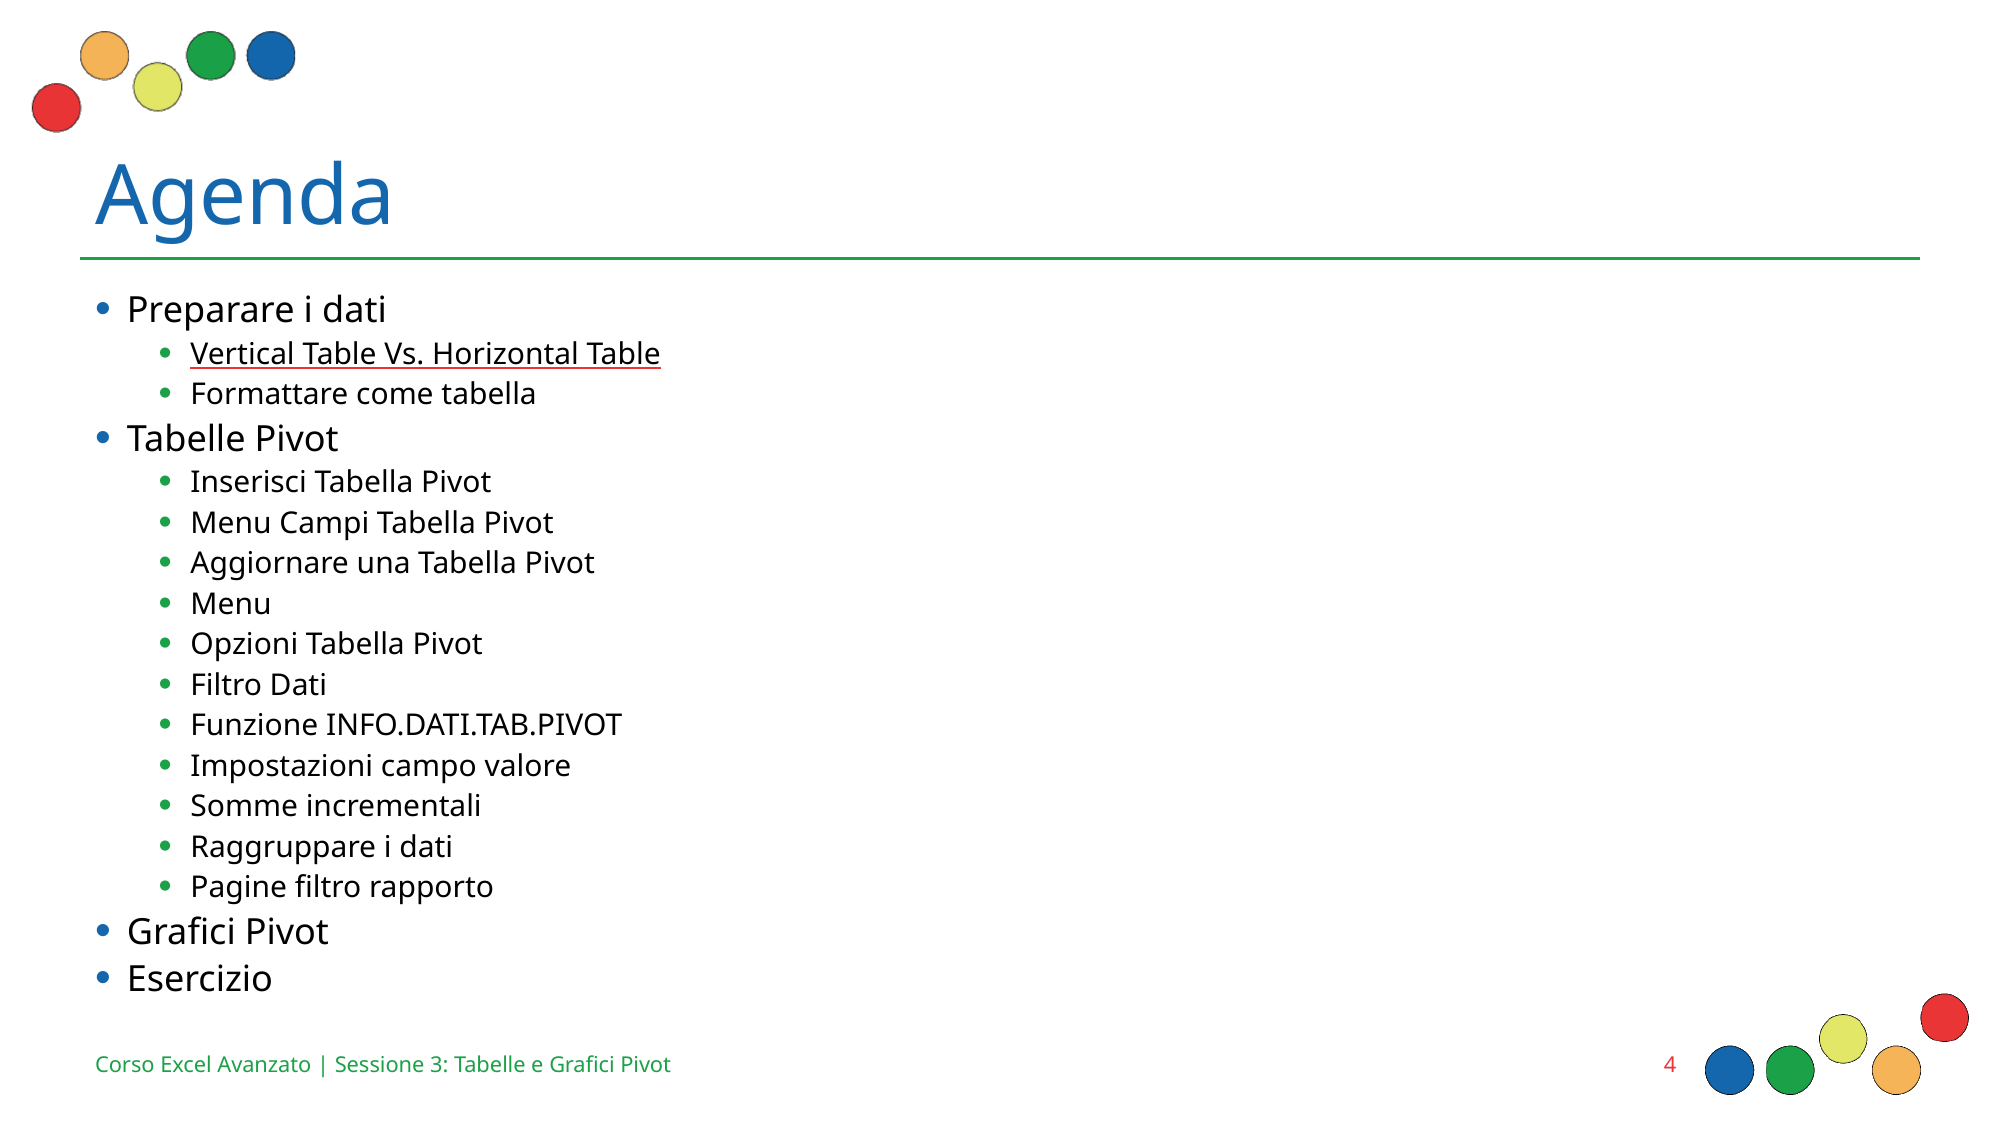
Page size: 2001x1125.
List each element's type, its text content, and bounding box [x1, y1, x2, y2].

title Agenda [80, 123, 1920, 259]
footer Corso Excel Avanzato | Sessione 3: Tabelle e Grafici Pivot [80, 1035, 1571, 1096]
slide_number 4 [1583, 1035, 1692, 1096]
picture [1704, 990, 1971, 1096]
list Preparare i dati Vertical Table Vs. Horizontal Table Formattare come tabella Tabelle Pivot Inserisci Tabella Pivot Menu Campi Tabella Pivot Aggiornare una Tabella Pivot Menu Opzioni Tabella Pivot Filtro Dati Funzione INFO.DATI.TAB.PIVOT Impostazioni campo valore Somme incrementali Raggruppare i dati Pagine filtro rapporto Grafici Pivot Esercizio [80, 278, 1920, 1011]
picture [29, 30, 295, 135]
